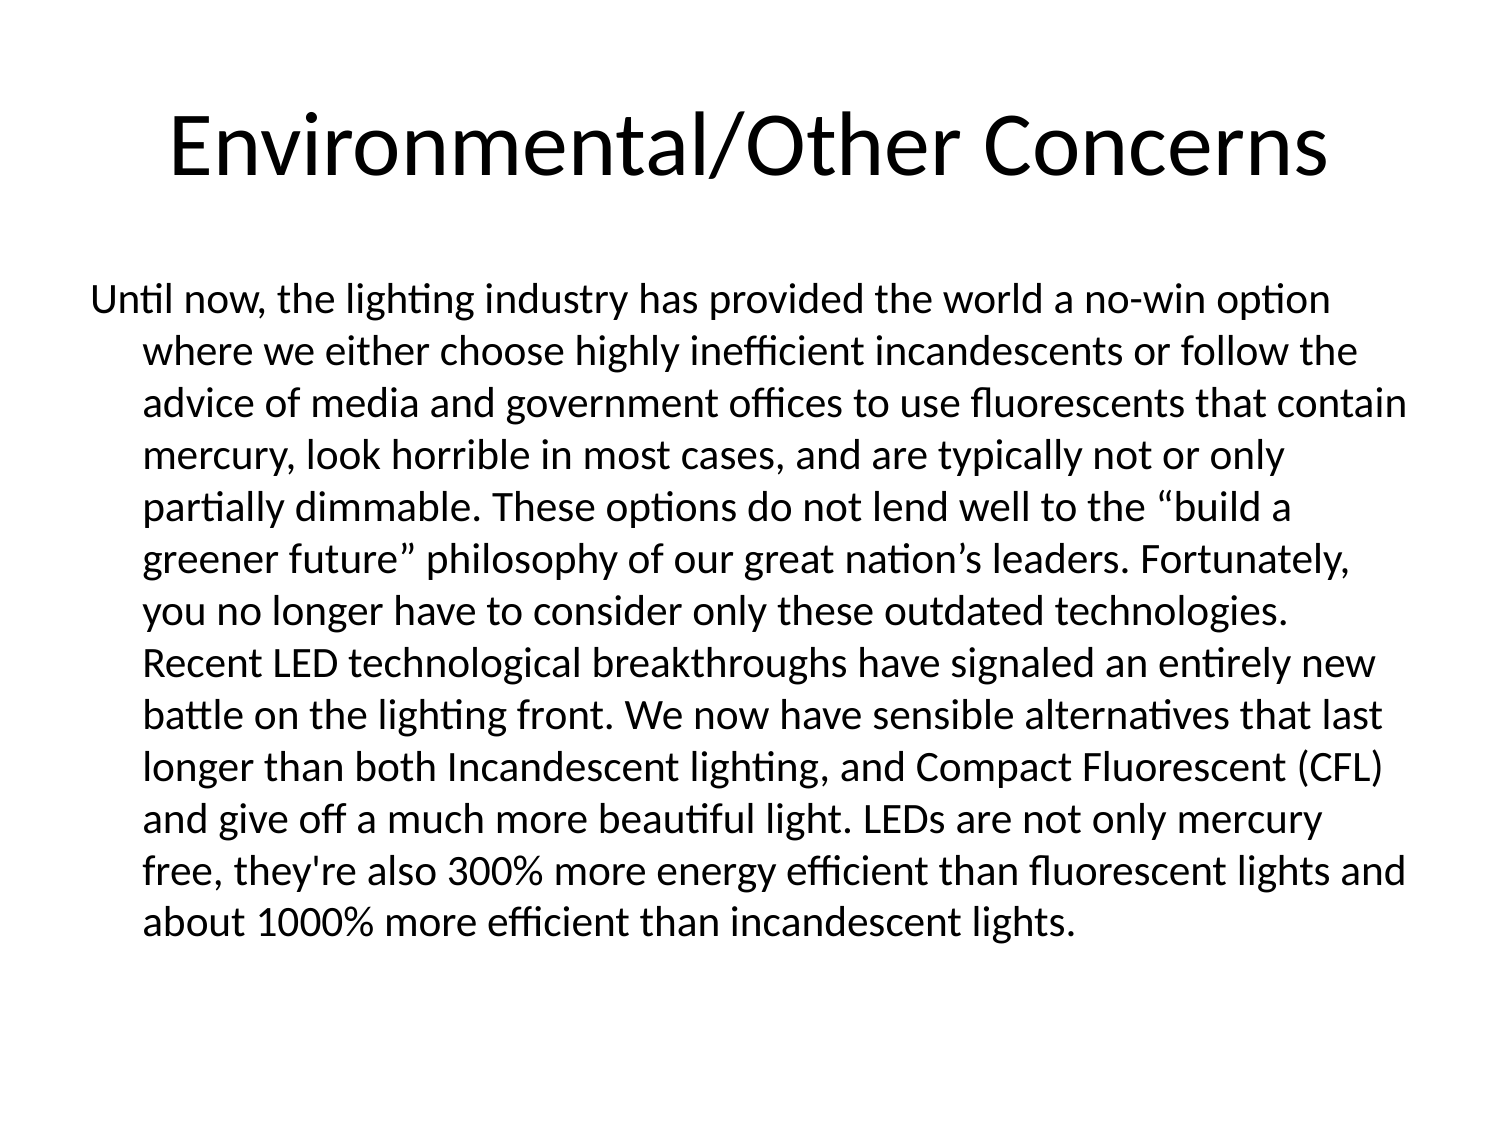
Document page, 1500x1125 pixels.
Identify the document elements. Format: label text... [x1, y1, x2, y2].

list Until now, the lighting industry has provided the world a no-win option where we either choose highly inefficient incandescents or follow the advice of media and government offices to use fluorescents that contain mercury, look horrible in most cases, and are typically not or only partially dimmable. These options do not lend well to the “build a greener future” philosophy of our great nation’s leaders. Fortunately, you no longer have to consider only these outdated technologies. Recent LED technological breakthroughs have signaled an entirely new battle on the lighting front. We now have sensible alternatives that last longer than both Incandescent lighting, and Compact Fluorescent (CFL) and give off a much more beautiful light. LEDs are not only mercury free, they're also 300% more energy efficient than fluorescent lights and about 1000% more efficient than incandescent lights. [75, 262, 1425, 1005]
title Environmental/Other Concerns [75, 45, 1425, 233]
